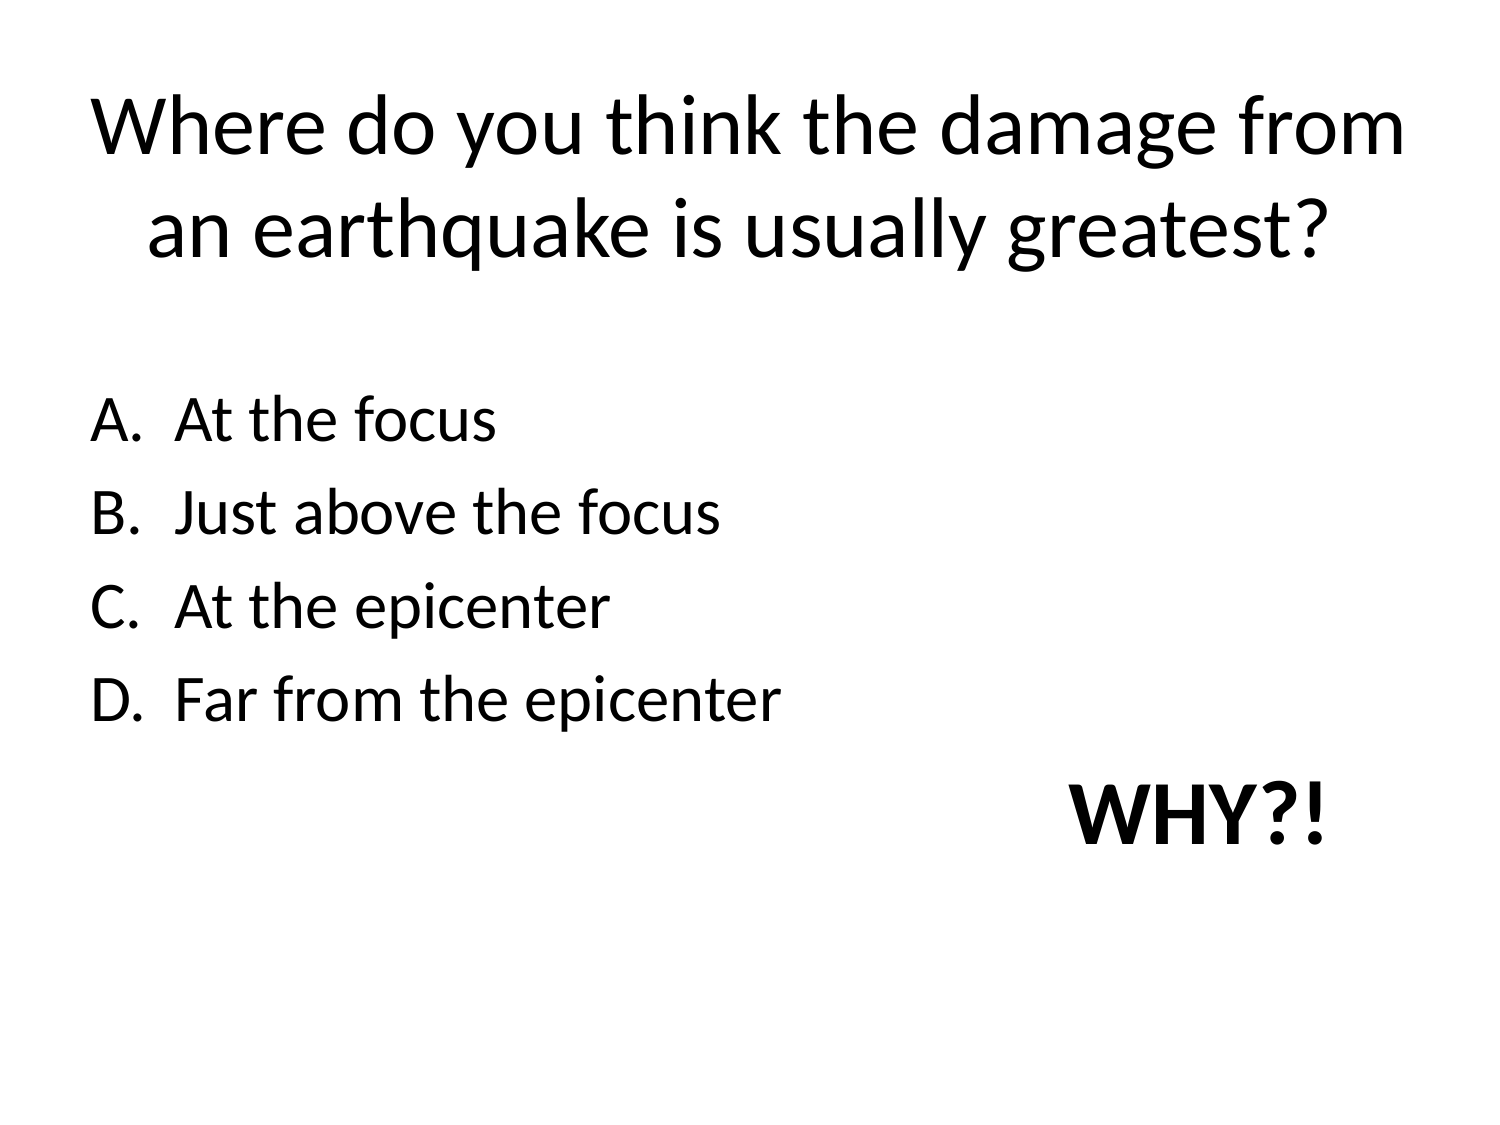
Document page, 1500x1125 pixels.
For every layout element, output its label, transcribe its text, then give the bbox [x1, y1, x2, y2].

list At the focus Just above the focus At the epicenter Far from the epicenter WHY?! [75, 367, 1425, 1005]
title Where do you think the damage from an earthquake is usually greatest? [75, 45, 1425, 298]
